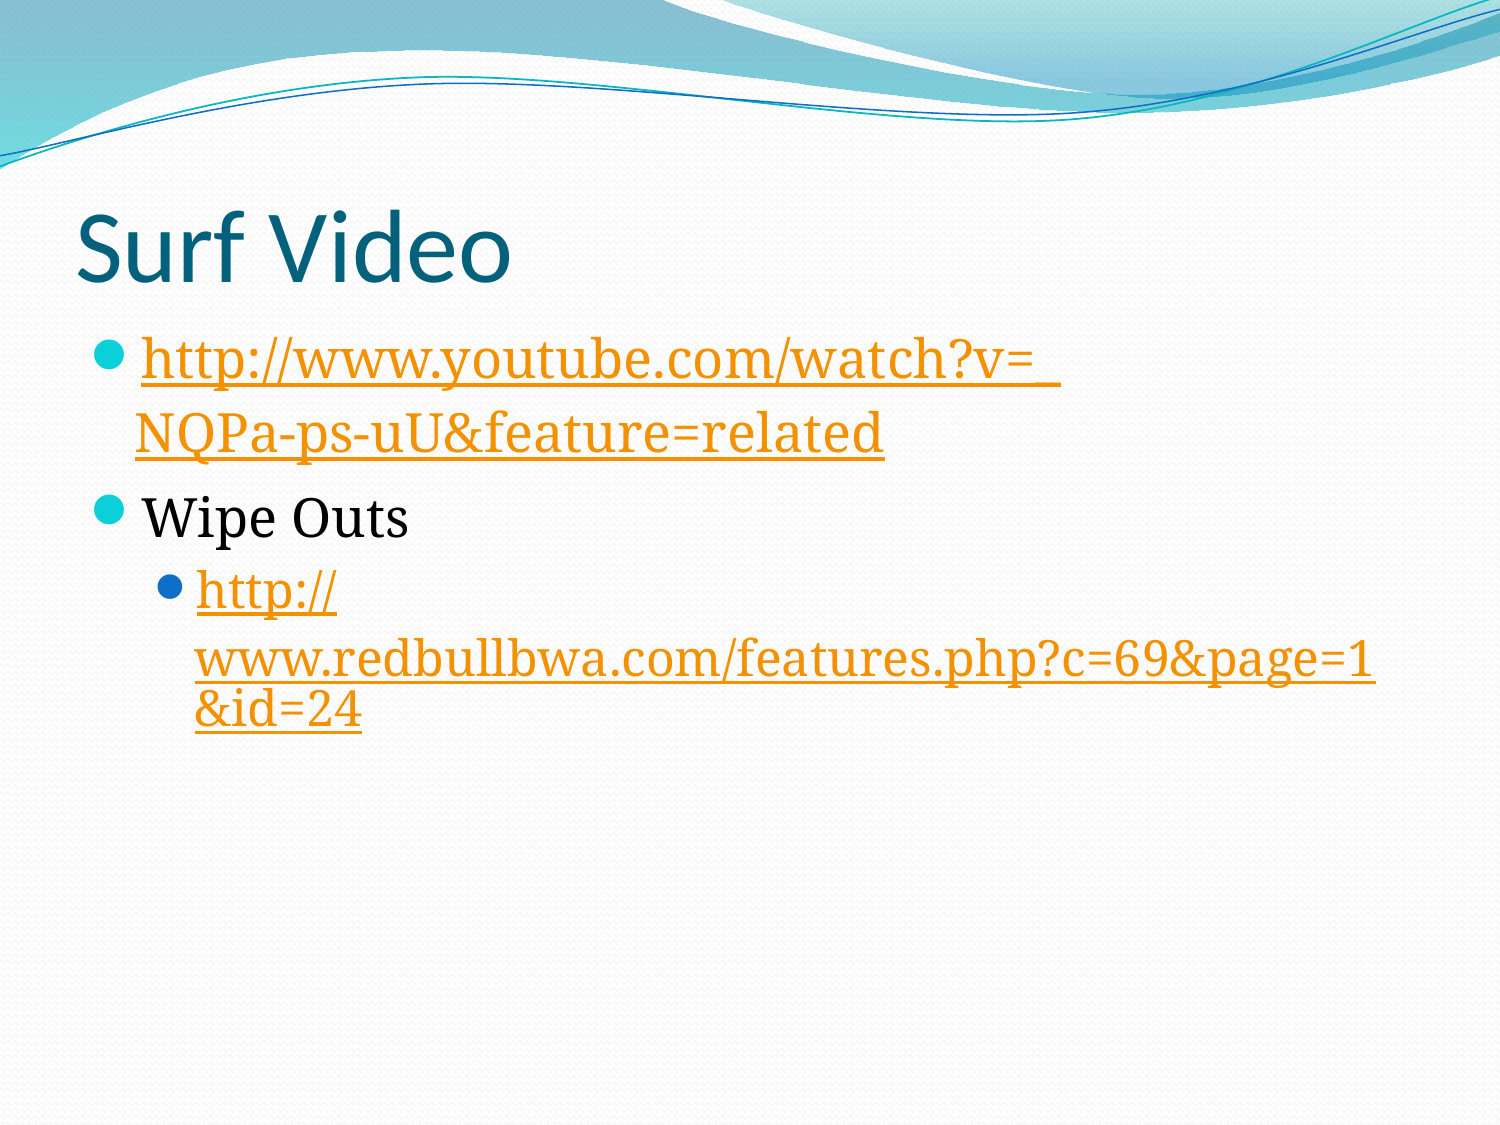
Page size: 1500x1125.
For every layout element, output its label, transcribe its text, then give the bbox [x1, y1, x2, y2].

list http://www.youtube.com/watch?v=_NQPa-ps-uU&feature=related Wipe Outs http://www.redbullbwa.com/features.php?c=69&page=1&id=24 [75, 317, 1425, 1038]
title Surf Video [75, 115, 1425, 303]
